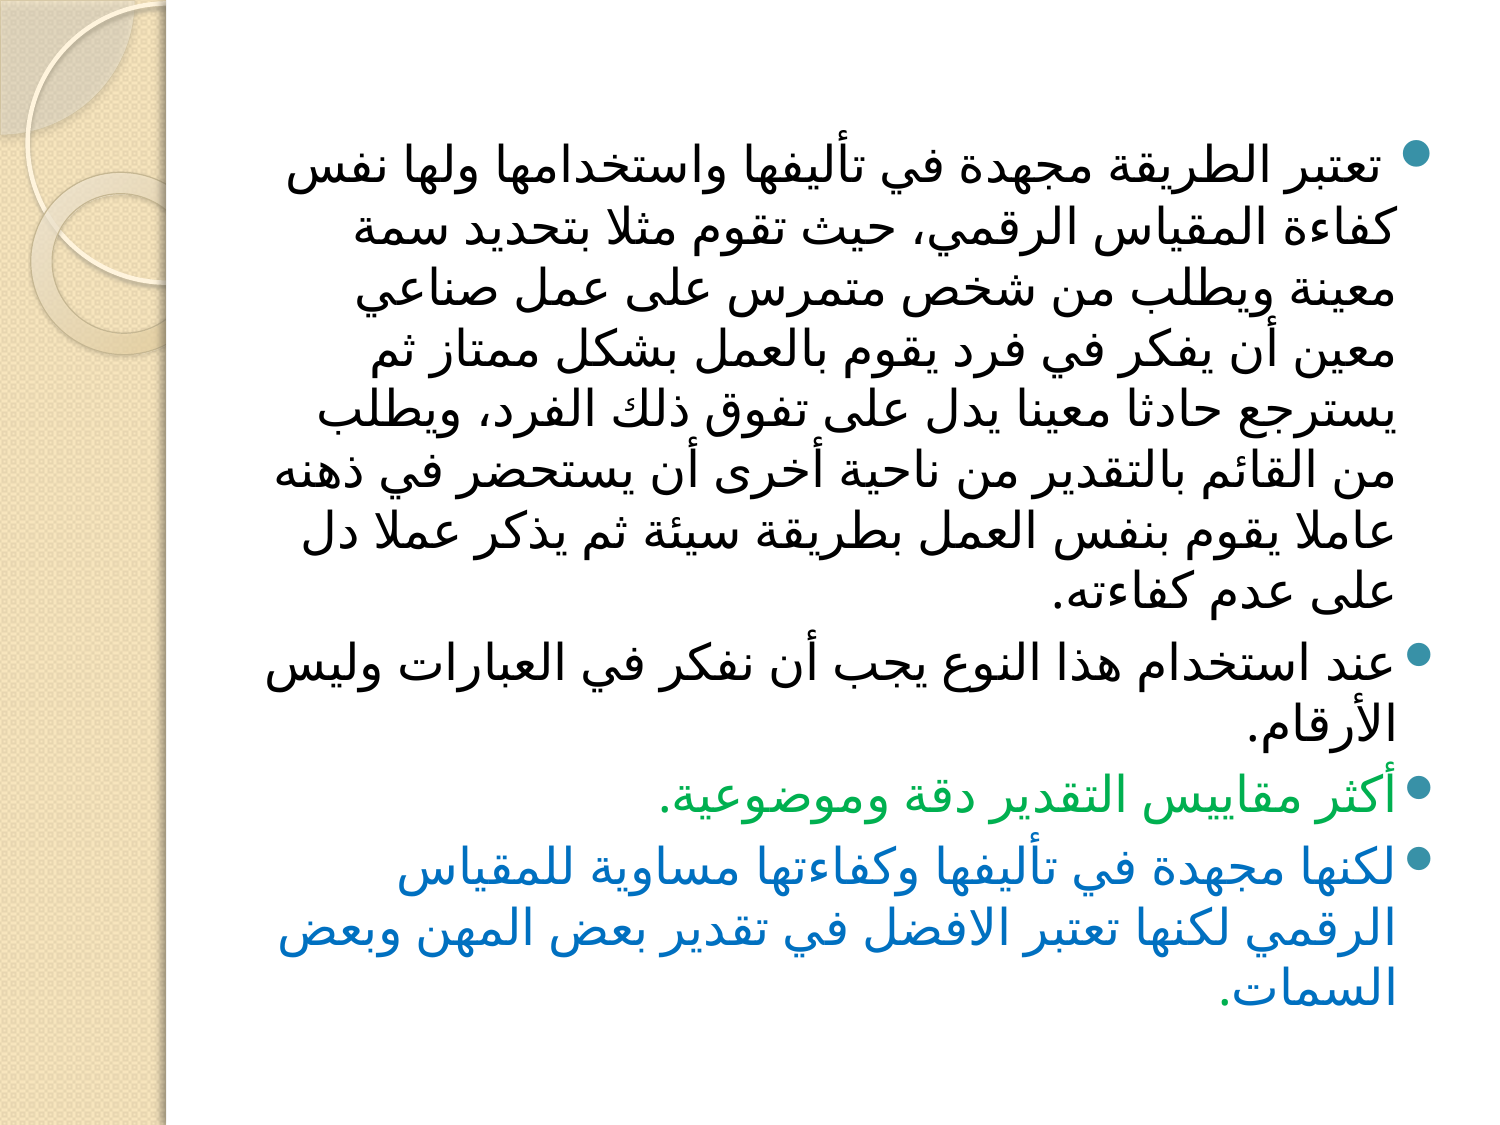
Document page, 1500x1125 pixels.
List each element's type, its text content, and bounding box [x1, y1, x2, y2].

list تعتبر الطريقة مجهدة في تأليفها واستخدامها ولها نفس كفاءة المقياس الرقمي، حيث تقوم مثلا بتحديد سمة معينة ويطلب من شخص متمرس على عمل صناعي معين أن يفكر في فرد يقوم بالعمل بشكل ممتاز ثم يسترجع حادثا معينا يدل على تفوق ذلك الفرد، ويطلب من القائم بالتقدير من ناحية أخرى أن يستحضر في ذهنه عاملا يقوم بنفس العمل بطريقة سيئة ثم يذكر عملا دل على عدم كفاءته. عند استخدام هذا النوع يجب أن نفكر في العبارات وليس الأرقام. أكثر مقاييس التقدير دقة وموضوعية. لكنها مجهدة في تأليفها وكفاءتها مساوية للمقياس الرقمي لكنها تعتبر الافضل في تقدير بعض المهن وبعض السمات. [235, 117, 1466, 1025]
